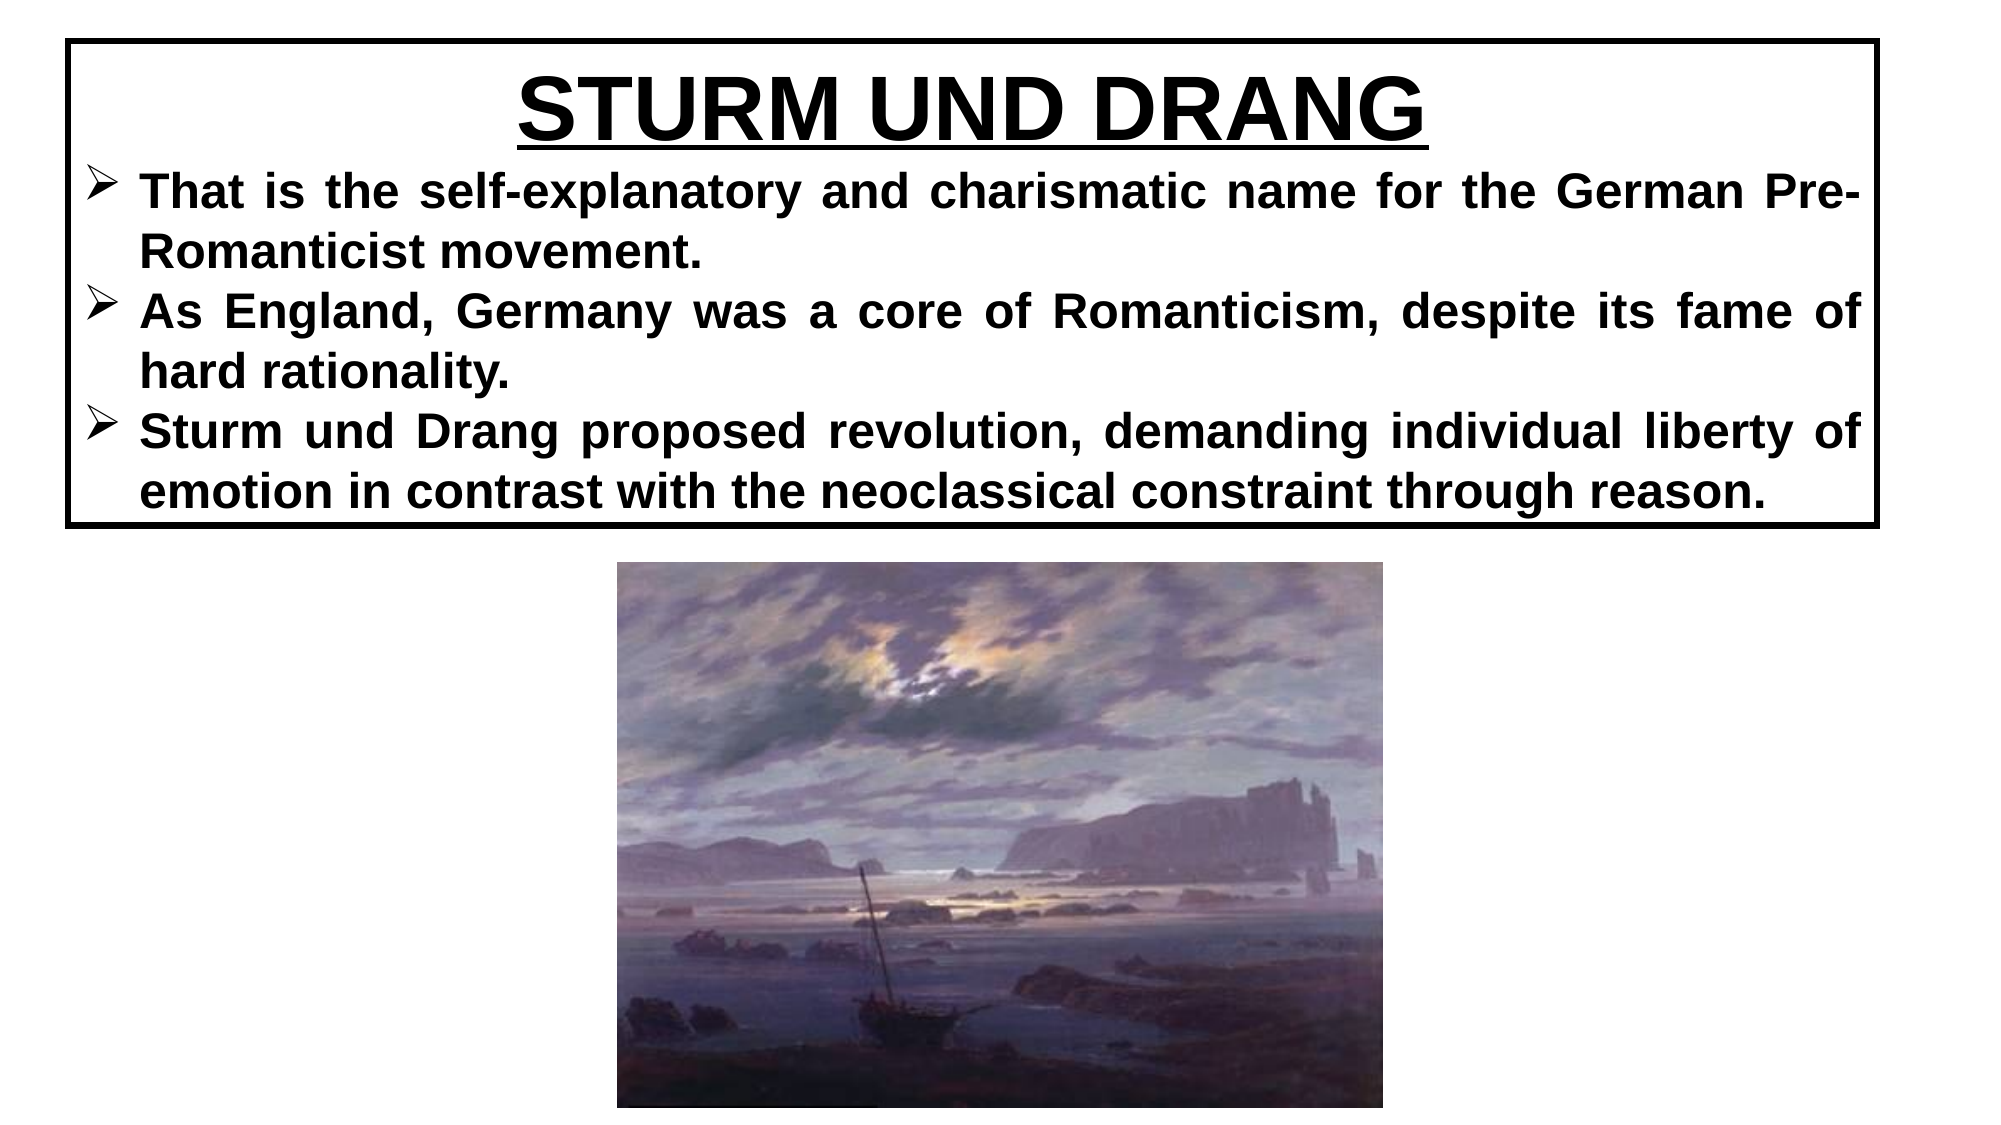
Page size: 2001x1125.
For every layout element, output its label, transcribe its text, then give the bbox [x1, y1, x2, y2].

text_box STURM UND DRANG That is the self-explanatory and charismatic name for the German Pre-Romanticist movement. As England, Germany was a core of Romanticism, despite its fame of hard rationality. Sturm und Drang proposed revolution, demanding individual liberty of emotion in contrast with the neoclassical constraint through reason. [67, 40, 1878, 527]
picture [617, 562, 1383, 1108]
